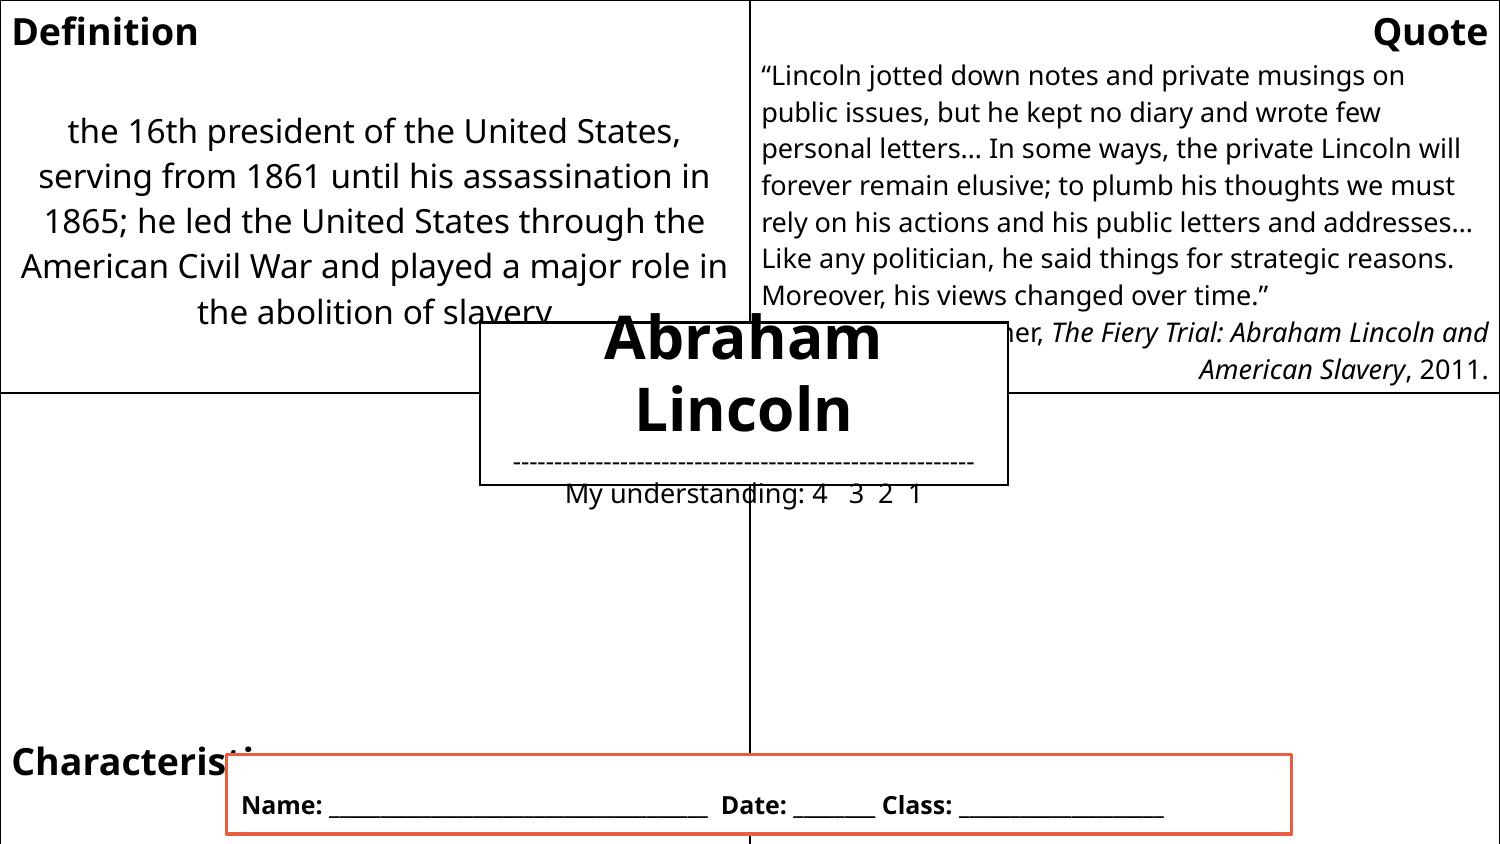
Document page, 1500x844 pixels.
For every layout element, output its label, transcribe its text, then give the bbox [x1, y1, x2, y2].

text_box Abraham Lincoln -------------------------------------------------------- My understanding: 4 3 2 1 [480, 322, 1008, 486]
table_cell America: A Da Question [751, 394, 1499, 844]
table_header Definition the 16th president of the United States, serving from 1861 until his assassination in 1865; he led the United States through the American Civil War and played a major role in the abolition of slavery [1, 1, 749, 392]
table_cell Characteristics [1, 394, 749, 844]
text_box Name: _____________________________________ Date: ________ Class: ____________________ [226, 754, 1292, 834]
table_header Quote “Lincoln jotted down notes and private musings on public issues, but he kept no diary and wrote few personal letters… In some ways, the private Lincoln will forever remain elusive; to plumb his thoughts we must rely on his actions and his public letters and addresses… Like any politician, he said things for strategic reasons. Moreover, his views changed over time.” Eric Foner, The Fiery Trial: Abraham Lincoln and American Slavery, 2011. [751, 1, 1499, 392]
